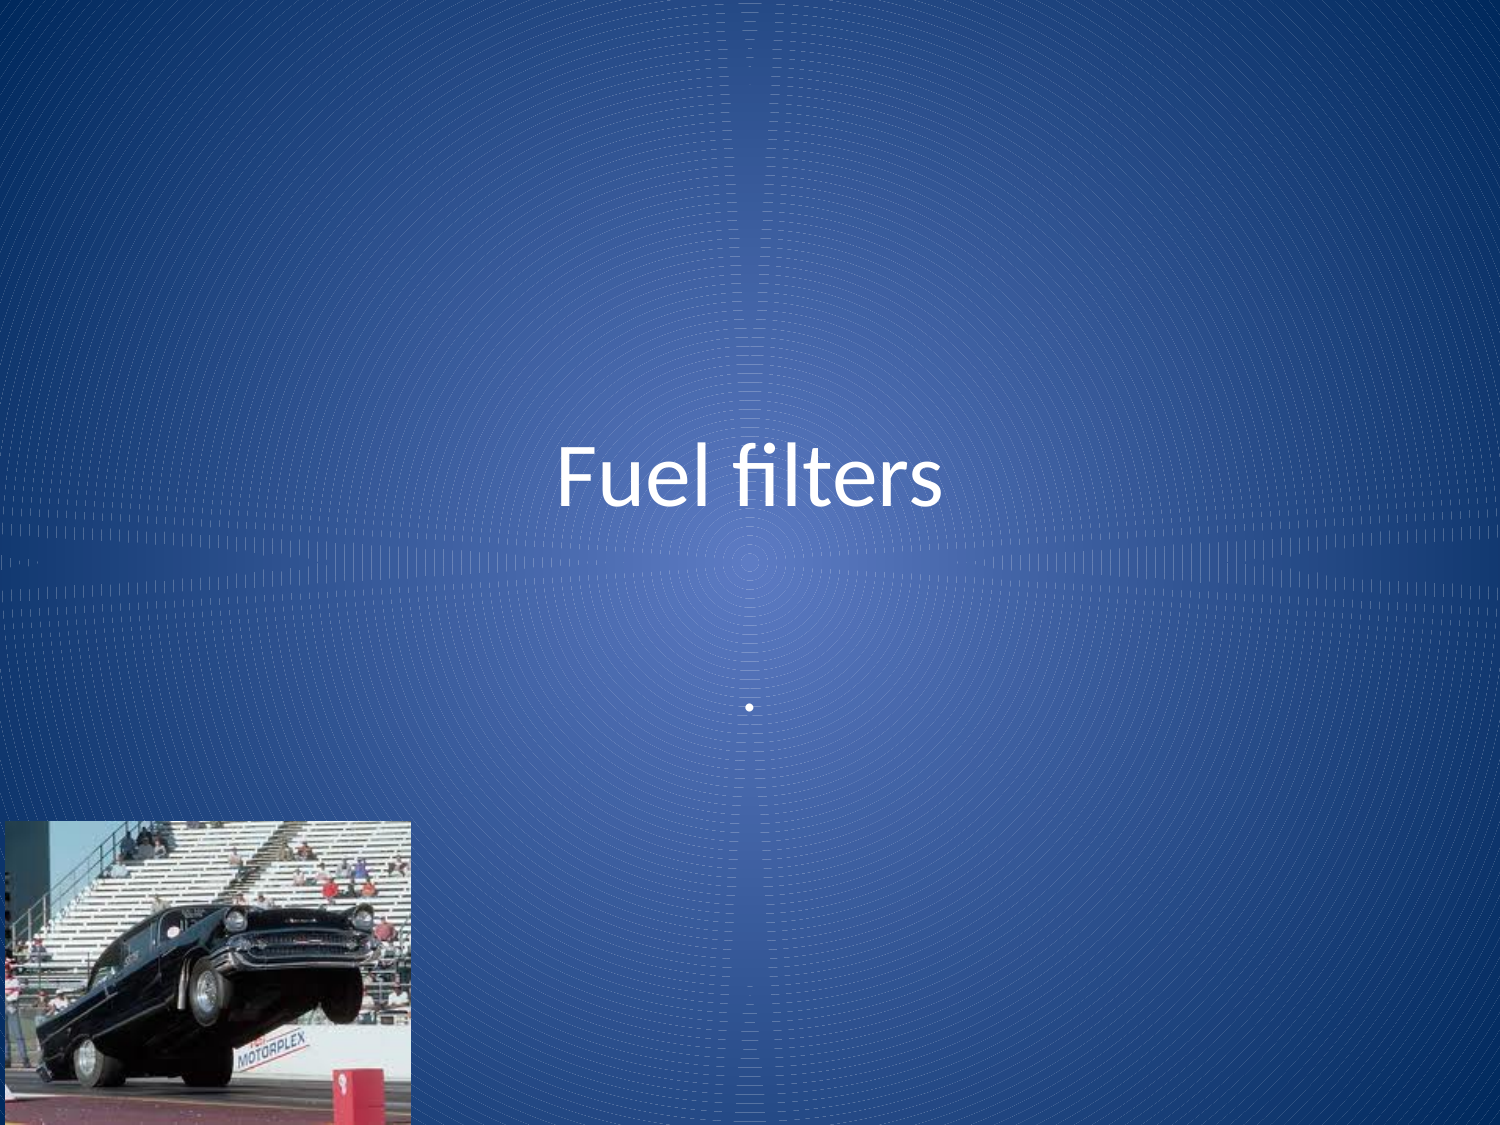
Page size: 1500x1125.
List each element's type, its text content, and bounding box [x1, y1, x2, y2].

subtitle . [225, 637, 1275, 925]
picture [5, 821, 411, 1125]
title Fuel filters [112, 349, 1388, 591]
